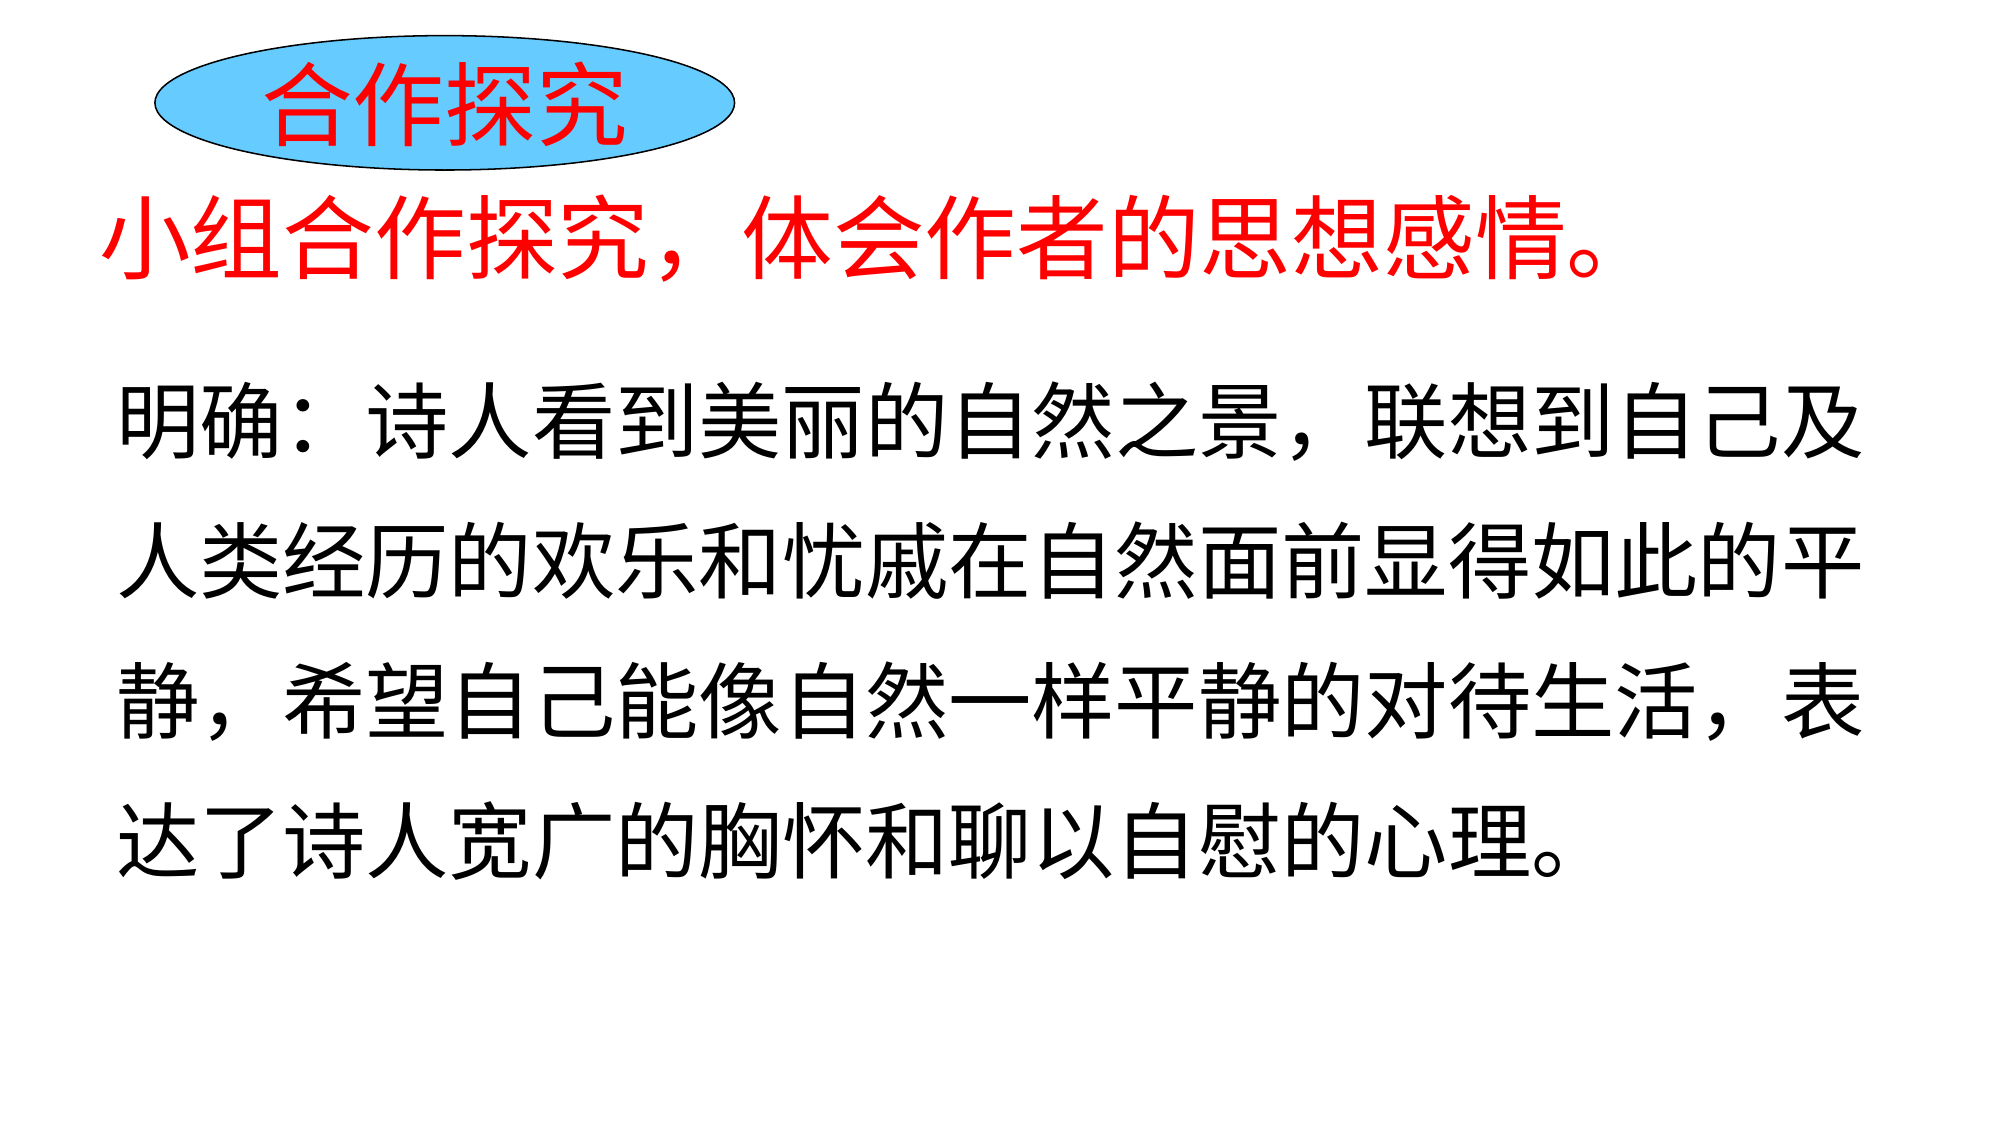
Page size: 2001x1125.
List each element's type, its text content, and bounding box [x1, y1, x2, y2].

text_box 明确：诗人看到美丽的自然之景，联想到自己及人类经历的欢乐和忧戚在自然面前显得如此的平静，希望自己能像自然一样平静的对待生活，表达了诗人宽广的胸怀和聊以自慰的心理。 [101, 321, 1946, 897]
text_box 合作探究 [154, 35, 735, 171]
text_box 小组合作探究，体会作者的思想感情。 [84, 0, 1911, 388]
